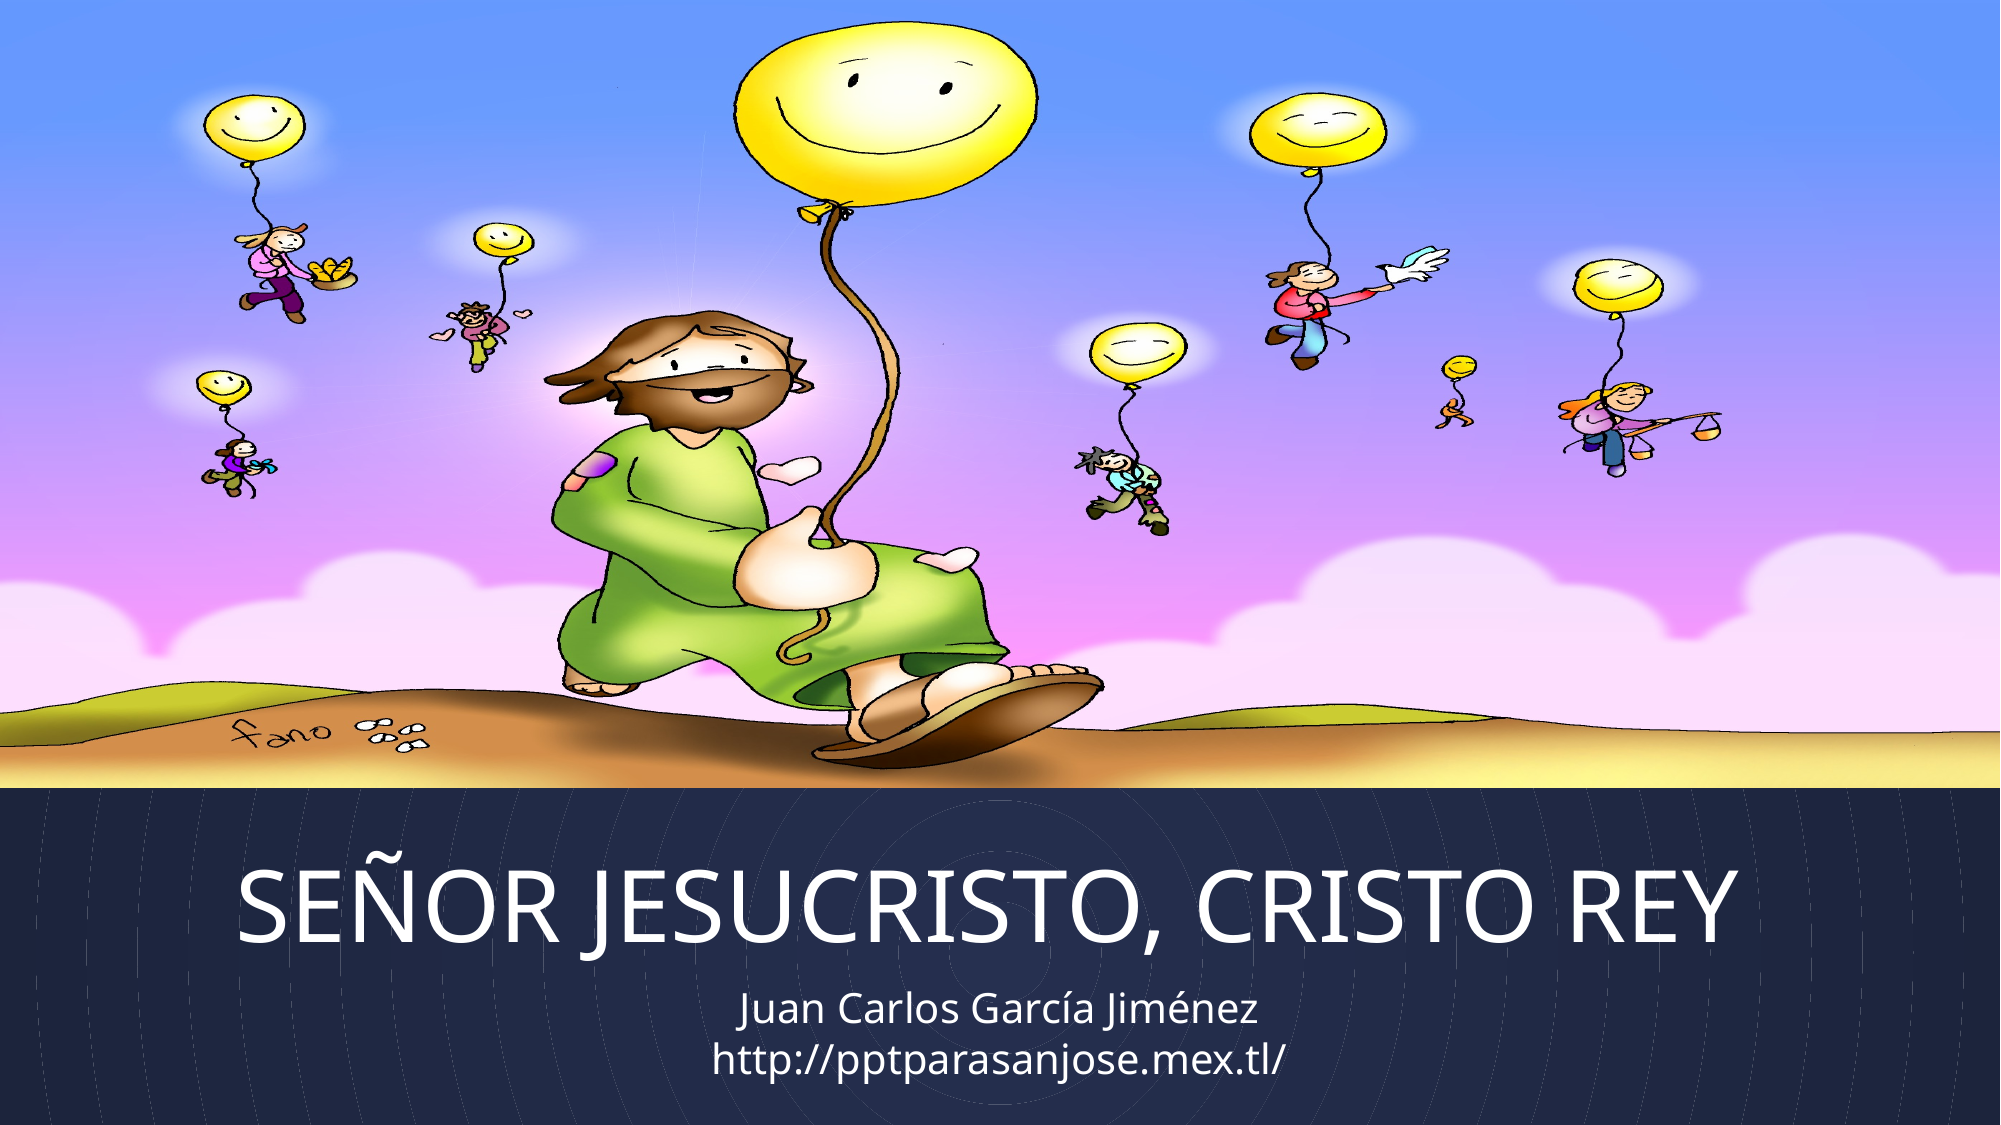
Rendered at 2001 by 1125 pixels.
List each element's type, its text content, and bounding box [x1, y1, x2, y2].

picture [0, 0, 2000, 788]
title SEÑOR JESUCRISTO, CRISTO REY [173, 788, 1804, 975]
subtitle Juan Carlos García Jiménez http://pptparasanjose.mex.tl/ [249, 975, 1750, 1100]
